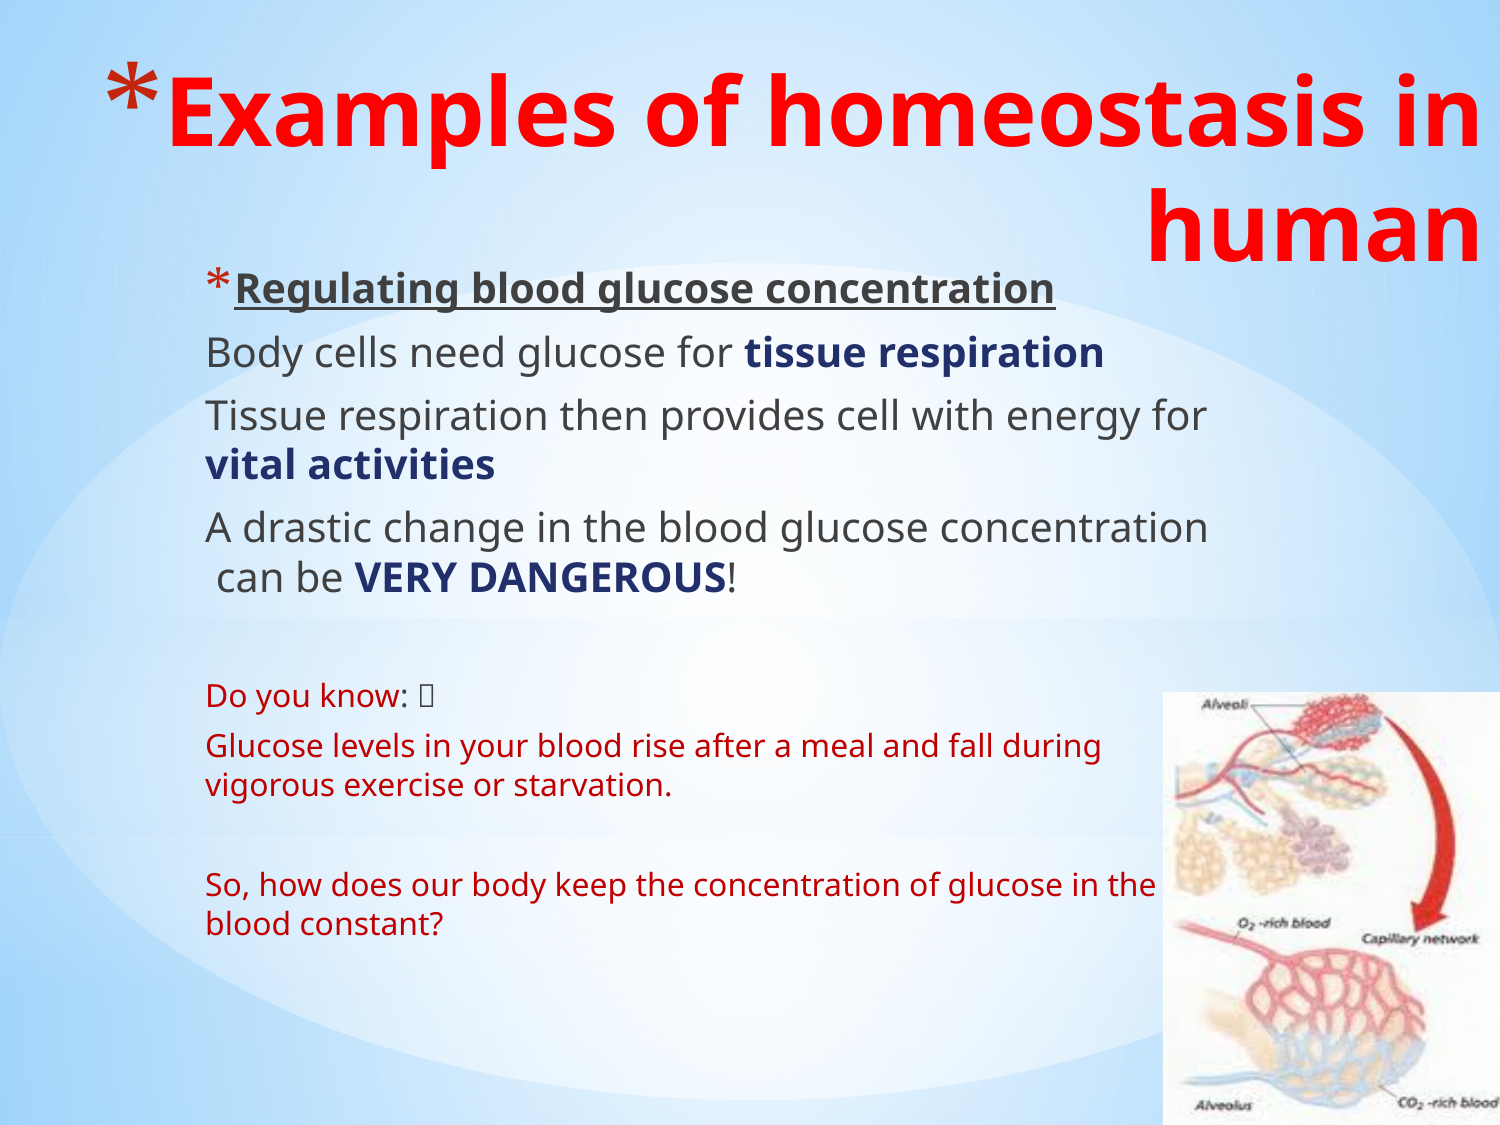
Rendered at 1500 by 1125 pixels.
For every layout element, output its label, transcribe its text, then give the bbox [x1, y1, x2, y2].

list Regulating blood glucose concentration Body cells need glucose for tissue respiration Tissue respiration then provides cell with energy for vital activities A drastic change in the blood glucose concentration can be VERY DANGEROUS! Do you know:  Glucose levels in your blood rise after a meal and fall during vigorous exercise or starvation. So, how does our body keep the concentration of glucose in the blood constant? [183, 255, 1233, 1000]
picture [1162, 692, 1500, 1125]
title Examples of homeostasis in human [17, 42, 1500, 231]
